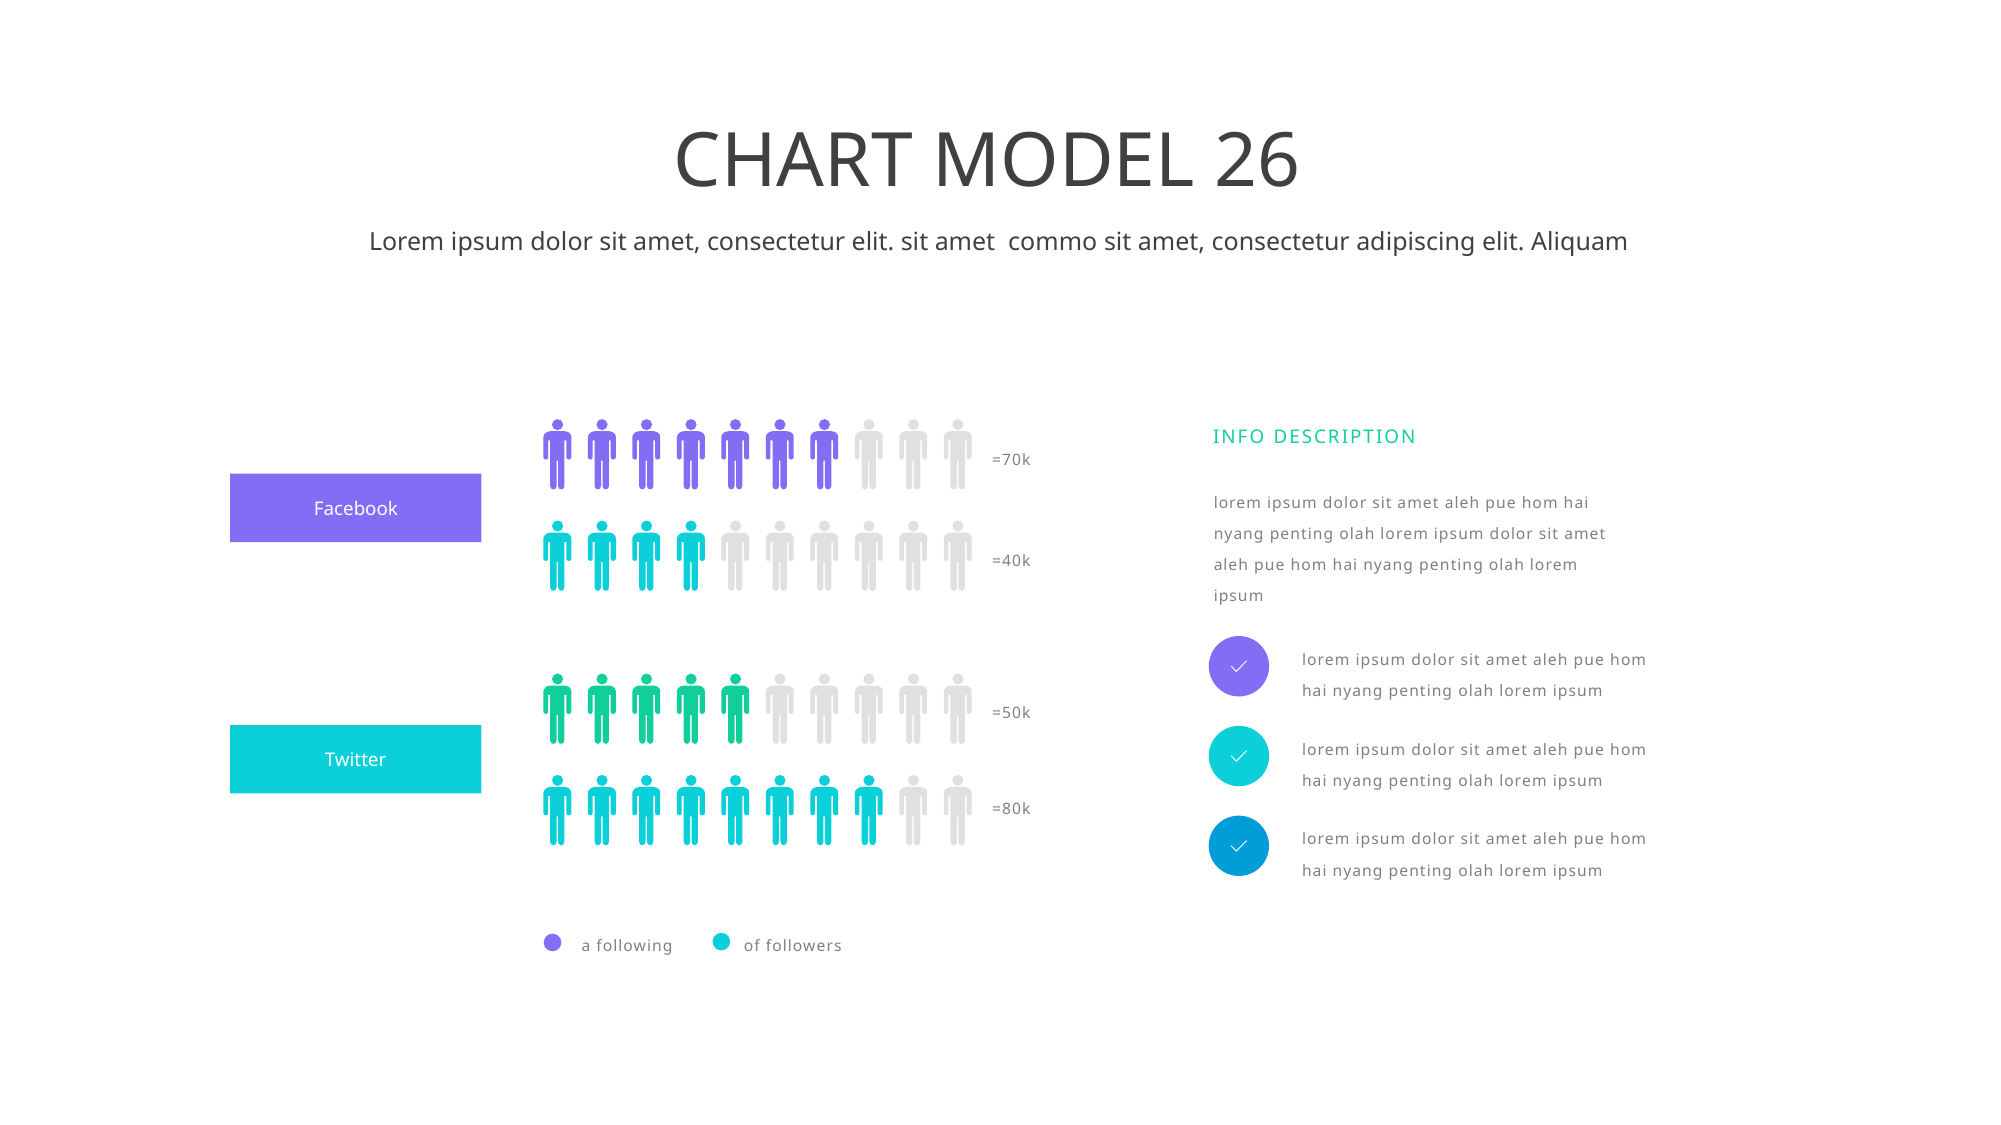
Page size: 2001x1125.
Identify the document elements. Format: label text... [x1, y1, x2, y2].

text_box [1230, 660, 1247, 672]
text_box [1230, 840, 1248, 852]
text_box [632, 419, 661, 490]
text_box lorem ipsum dolor sit amet aleh pue hom hai nyang penting olah lorem ipsum [1297, 632, 1673, 704]
text_box [1208, 636, 1270, 697]
text_box Lorem ipsum dolor sit amet, consectetur elit. sit amet commo sit amet, consectetur adipiscing elit. Aliquam [341, 202, 1659, 263]
text_box [1230, 750, 1247, 762]
text_box [712, 932, 731, 951]
text_box Info Description [1208, 416, 1557, 452]
text_box [899, 520, 928, 591]
text_box Twitter [302, 735, 409, 784]
text_box Facebook [302, 483, 409, 533]
text_box [810, 419, 839, 490]
text_box [230, 725, 482, 794]
text_box [230, 473, 482, 543]
text_box =40k [987, 537, 1066, 574]
text_box [543, 933, 562, 952]
text_box lorem ipsum dolor sit amet aleh pue hom hai nyang penting olah lorem ipsum [1297, 722, 1673, 794]
text_box [899, 419, 928, 490]
text_box [765, 520, 794, 591]
text_box [854, 520, 883, 591]
text_box [810, 774, 839, 846]
text_box [721, 419, 750, 490]
text_box [676, 774, 705, 846]
text_box [1208, 725, 1270, 787]
text_box [543, 419, 572, 490]
text_box [943, 520, 972, 591]
text_box [587, 520, 616, 591]
text_box [543, 774, 572, 846]
text_box [676, 419, 705, 490]
text_box [632, 520, 661, 591]
text_box [676, 520, 705, 591]
text_box [587, 774, 616, 846]
text_box [765, 419, 794, 490]
text_box [810, 520, 839, 591]
text_box [765, 673, 794, 744]
text_box [632, 673, 661, 744]
text_box [899, 774, 928, 846]
text_box [899, 673, 928, 744]
text_box [943, 774, 972, 846]
text_box [854, 774, 883, 846]
text_box [632, 774, 661, 846]
text_box [587, 419, 616, 490]
text_box [854, 419, 883, 490]
text_box =80k [987, 785, 1066, 822]
text_box [943, 673, 972, 744]
text_box [543, 673, 572, 744]
text_box [943, 419, 972, 490]
text_box [543, 520, 572, 591]
text_box [587, 673, 616, 744]
text_box a following [577, 919, 684, 959]
text_box lorem ipsum dolor sit amet aleh pue hom hai nyang penting olah lorem ipsum [1297, 812, 1673, 884]
text_box [676, 673, 705, 744]
text_box [1208, 815, 1270, 876]
text_box [810, 673, 839, 744]
text_box [721, 774, 750, 846]
text_box CHART MODEL 26 [506, 66, 1469, 202]
text_box lorem ipsum dolor sit amet aleh pue hom hai nyang penting olah lorem ipsum dolor sit amet aleh pue hom hai nyang penting olah lorem ipsum [1209, 475, 1633, 610]
text_box of followers [739, 919, 847, 959]
text_box [721, 520, 750, 591]
text_box [765, 774, 794, 846]
text_box =50k [987, 689, 1066, 726]
text_box [854, 673, 883, 744]
text_box [721, 673, 750, 744]
text_box =70k [987, 435, 1066, 473]
